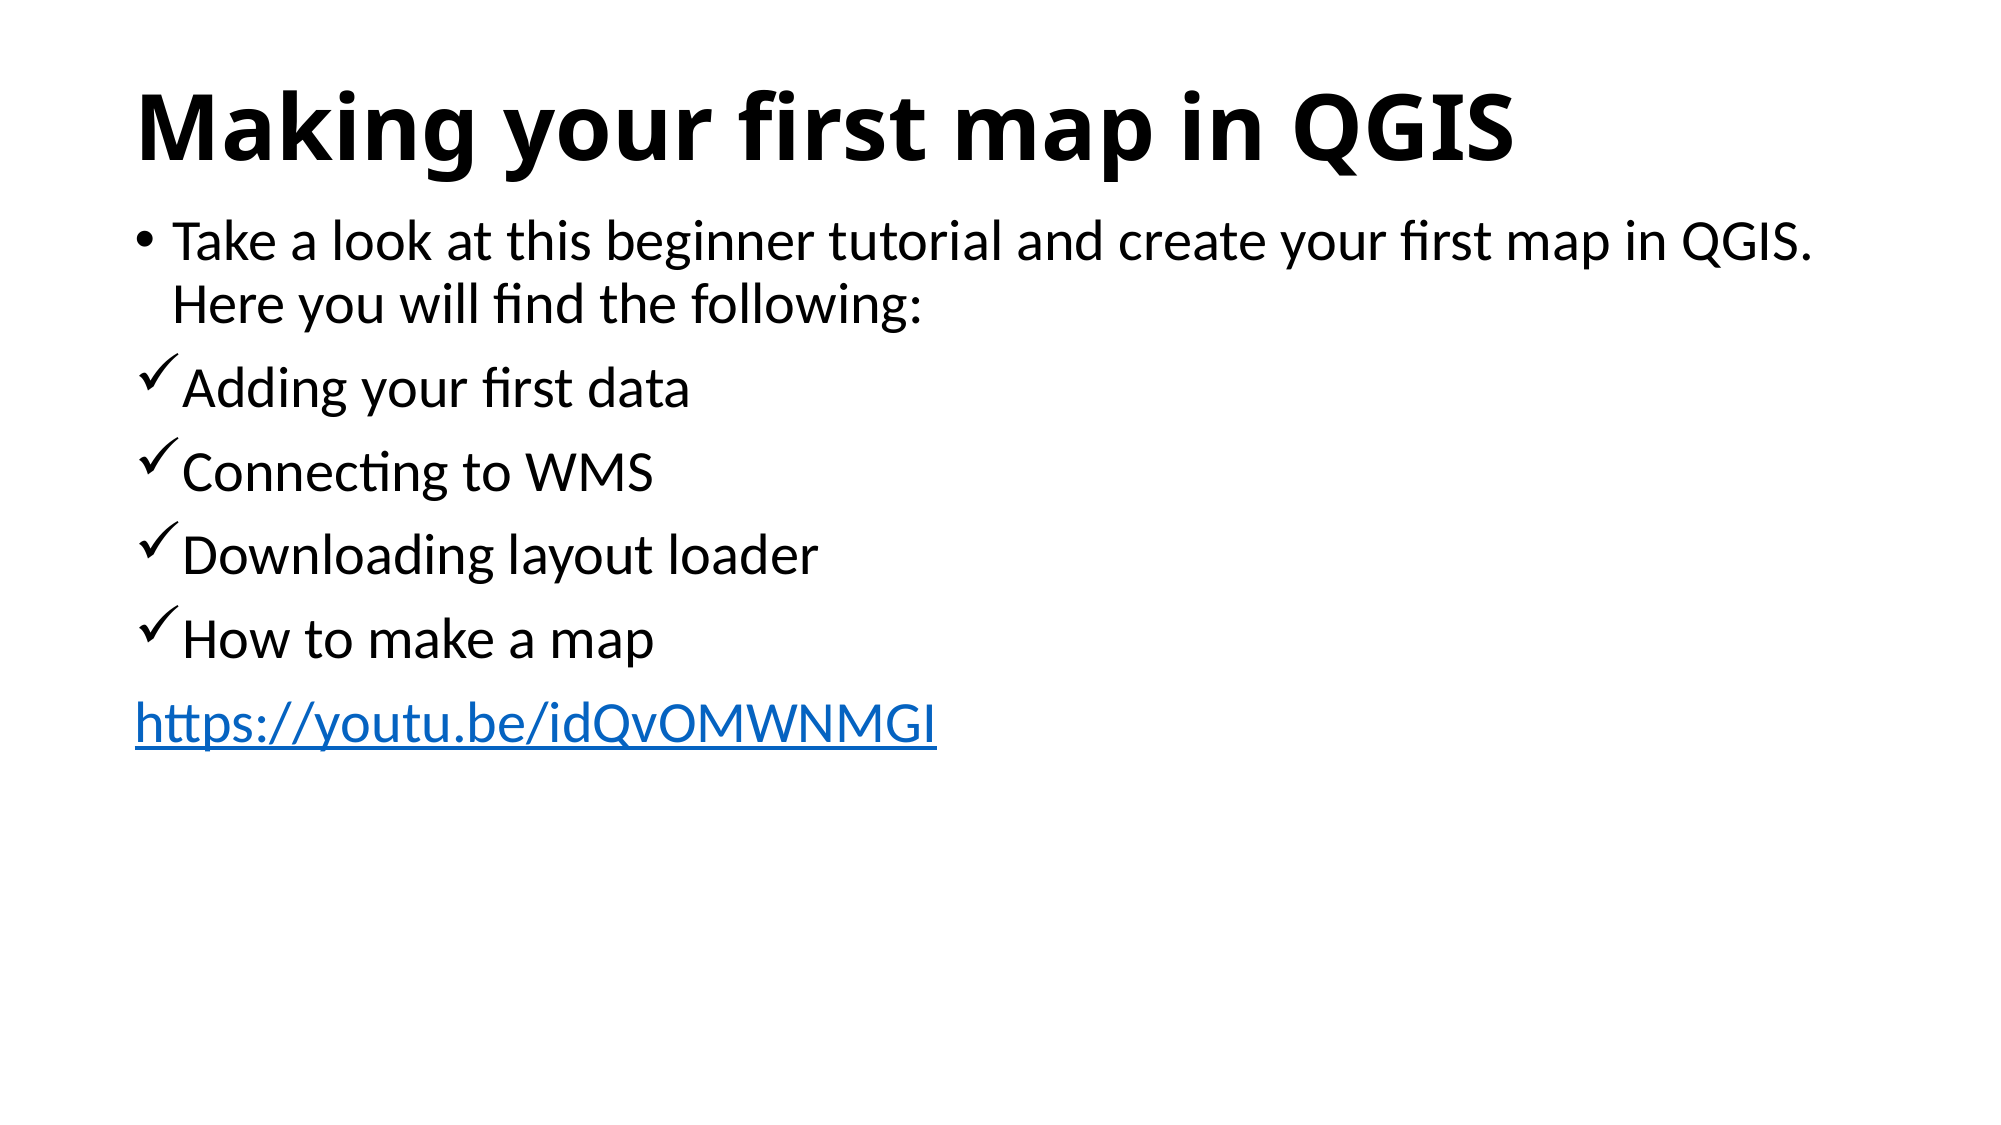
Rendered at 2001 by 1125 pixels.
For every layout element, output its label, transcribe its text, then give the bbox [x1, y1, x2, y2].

list Take a look at this beginner tutorial and create your first map in QGIS. Here you will find the following: Adding your first data Connecting to WMS Downloading layout loader How to make a map https://youtu.be/idQvOMWNMGI [119, 202, 1863, 1014]
title Making your first map in QGIS [119, 59, 1863, 202]
